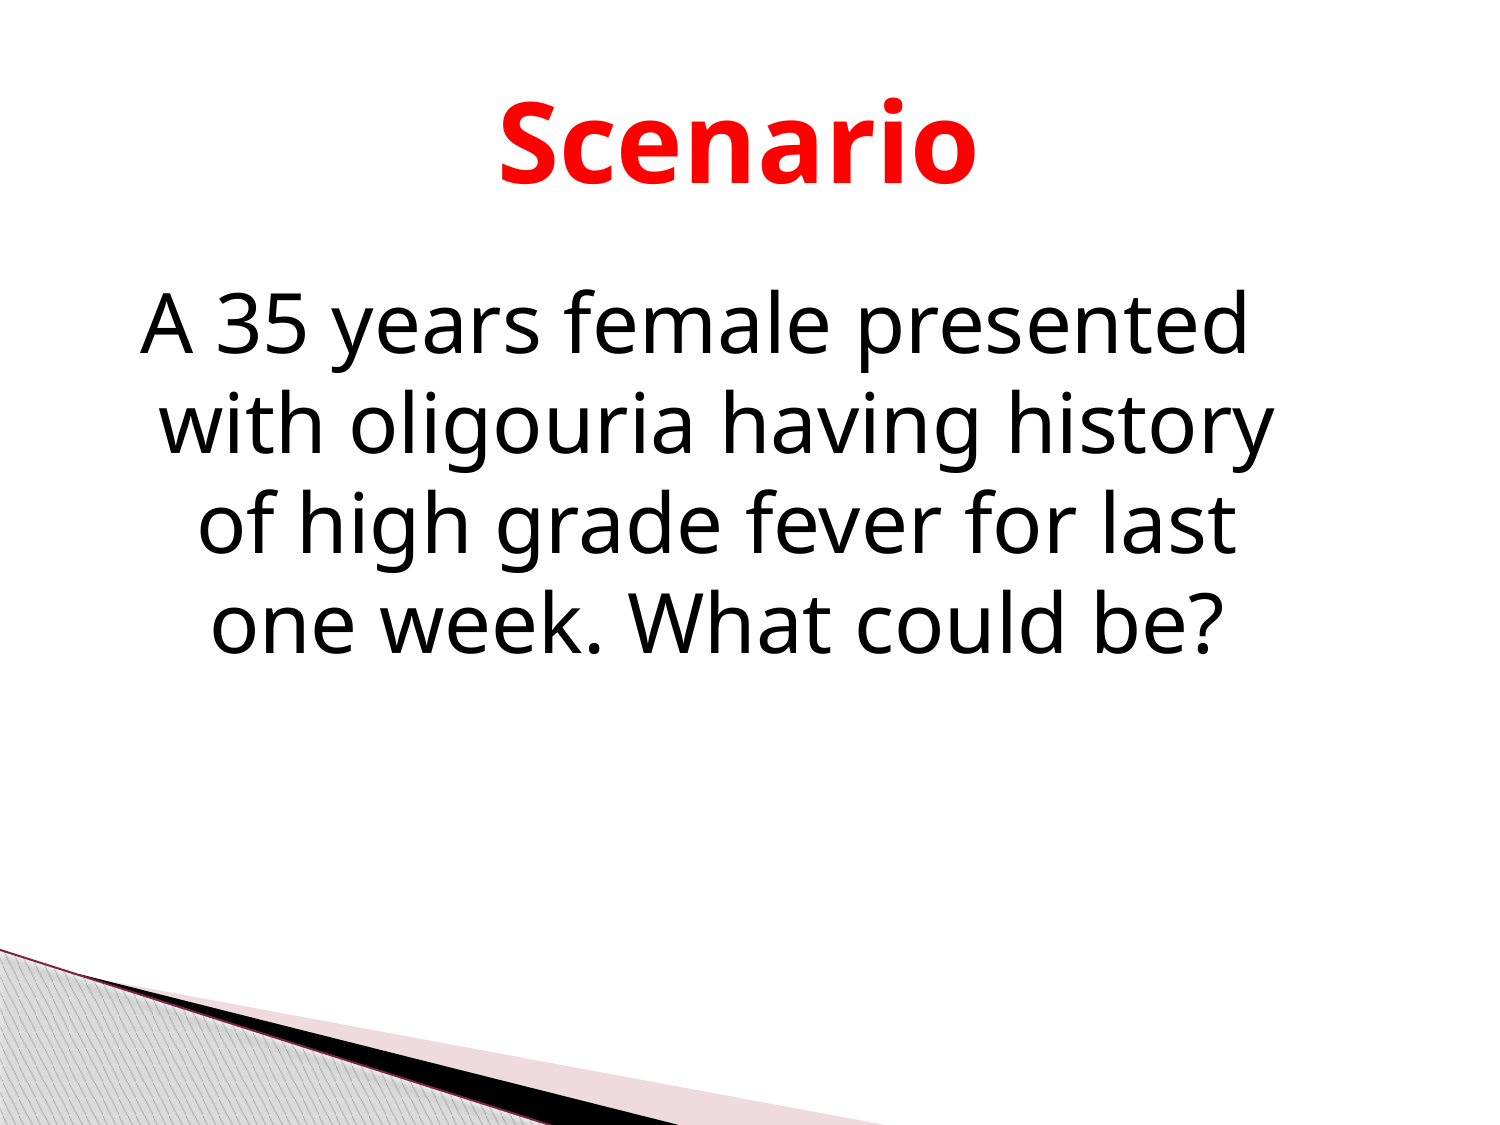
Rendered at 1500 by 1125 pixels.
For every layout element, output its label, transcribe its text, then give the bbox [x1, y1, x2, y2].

list A 35 years female presented with oligouria having history of high grade fever for last one week. What could be? [75, 262, 1300, 1062]
title Scenario [75, 45, 1425, 233]
